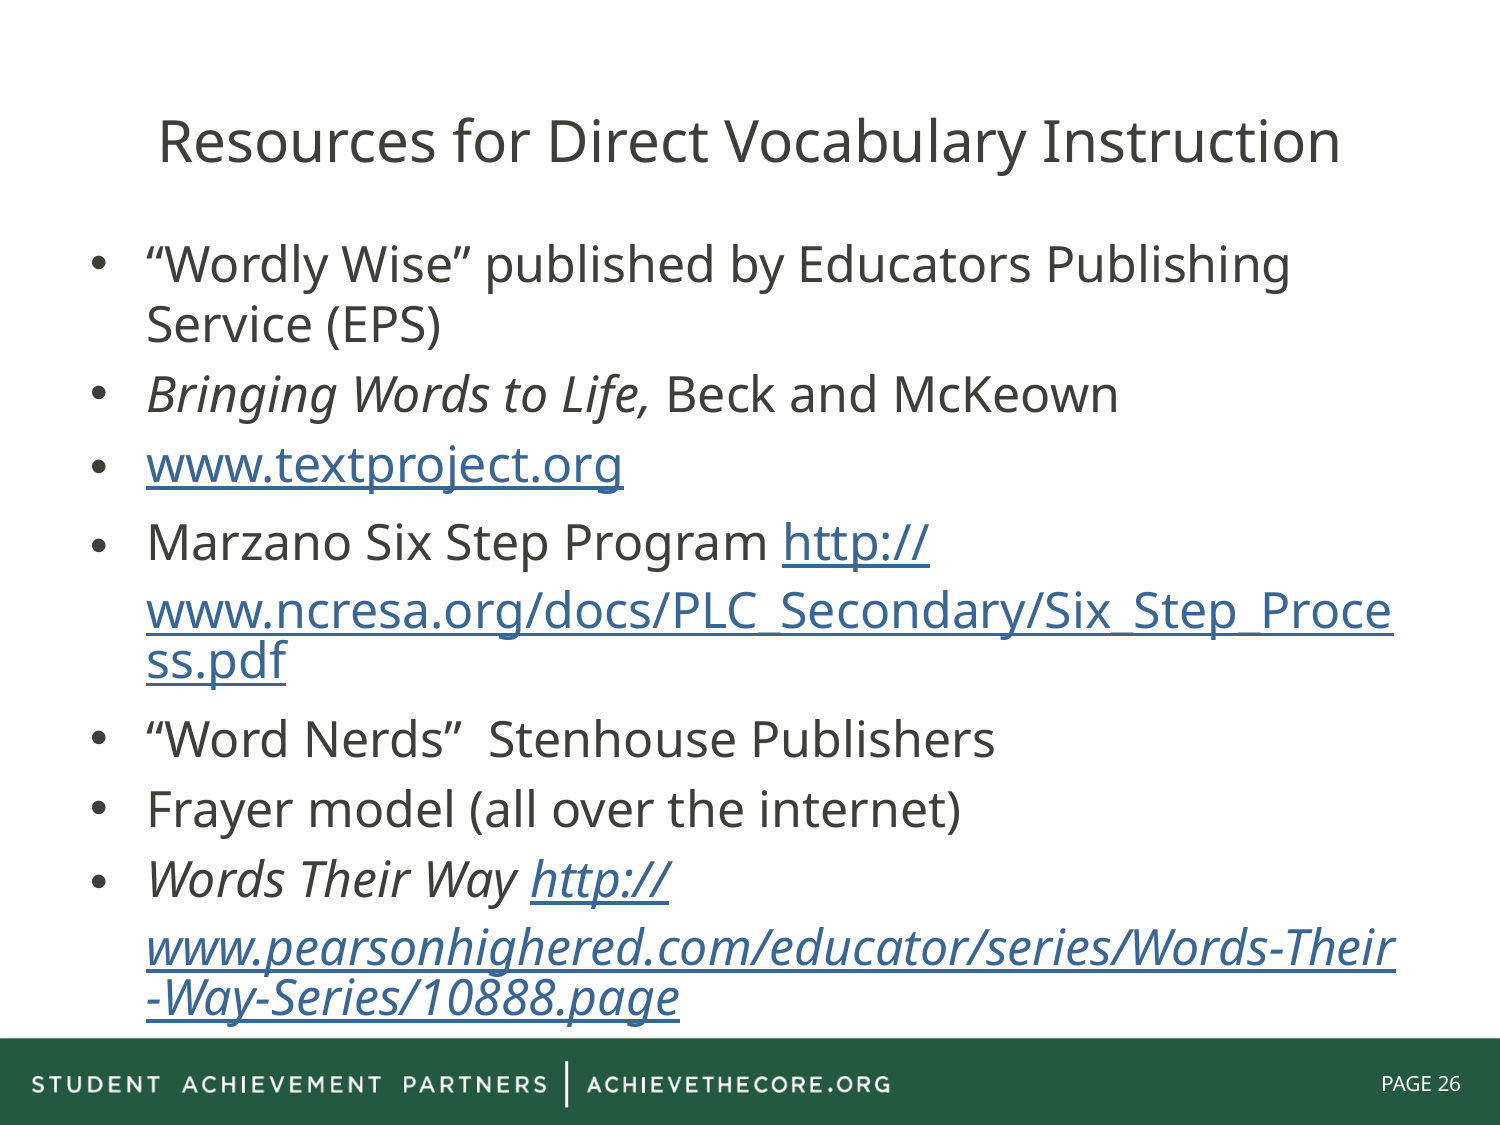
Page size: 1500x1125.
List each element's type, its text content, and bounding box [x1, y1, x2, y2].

list “Wordly Wise” published by Educators Publishing Service (EPS) Bringing Words to Life, Beck and McKeown www.textproject.org Marzano Six Step Program http://www.ncresa.org/docs/PLC_Secondary/Six_Step_Process.pdf “Word Nerds” Stenhouse Publishers Frayer model (all over the internet) Words Their Way http://www.pearsonhighered.com/educator/series/Words-Their-Way-Series/10888.page [75, 224, 1425, 968]
title Resources for Direct Vocabulary Instruction [75, 45, 1425, 224]
